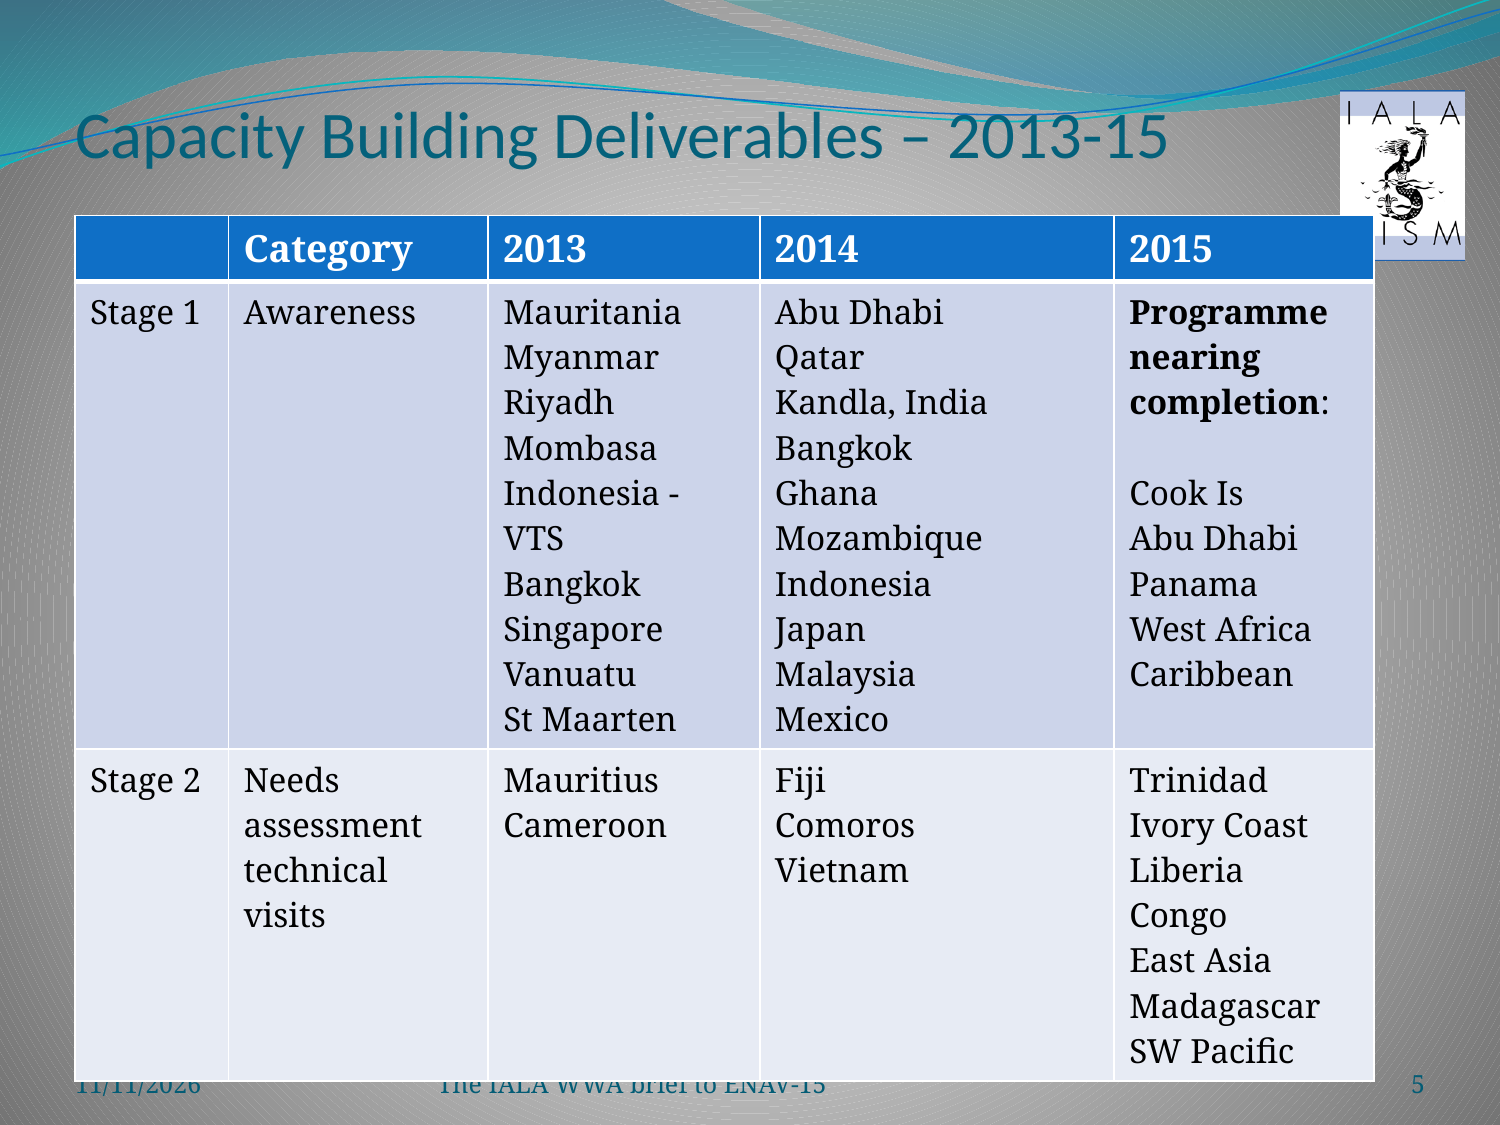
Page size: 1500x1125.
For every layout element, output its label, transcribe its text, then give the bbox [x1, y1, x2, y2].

table_header 2013 [489, 216, 759, 279]
table_cell Stage 2 [76, 750, 228, 1042]
table_cell Awareness [229, 284, 487, 748]
table_cell Mauritius Cameroon [489, 750, 759, 1042]
table_cell Abu Dhabi Qatar Kandla, India Bangkok Ghana Mozambique Indonesia Japan Malaysia Mexico [761, 284, 1113, 748]
table_header Category [229, 216, 487, 279]
table_cell Fiji Comoros Vietnam [761, 750, 1113, 1080]
table_cell Mauritania Myanmar Riyadh Mombasa Indonesia - VTS Bangkok Singapore Vanuatu St Maarten [489, 284, 759, 748]
table_cell Needs assessment technical visits [229, 750, 487, 1080]
picture [1340, 90, 1465, 261]
table_cell Trinidad Ivory Coast Liberia Congo East Asia Madagascar SW Pacific [1115, 750, 1373, 1080]
title Capacity Building Deliverables – 2013-15 [75, 81, 1425, 172]
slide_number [75, 1042, 425, 1103]
table_cell Programme nearing completion: Cook Is Abu Dhabi Panama West Africa Caribbean [1115, 284, 1373, 748]
footer The IALA WWA brief to ENAV-15 [437, 1042, 988, 1103]
slide_number 5 [1299, 1042, 1425, 1103]
table_header 2014 [761, 216, 1113, 279]
table_header [76, 216, 228, 279]
table_header 2015 [1115, 216, 1373, 279]
table_cell Stage 1 [76, 284, 228, 748]
